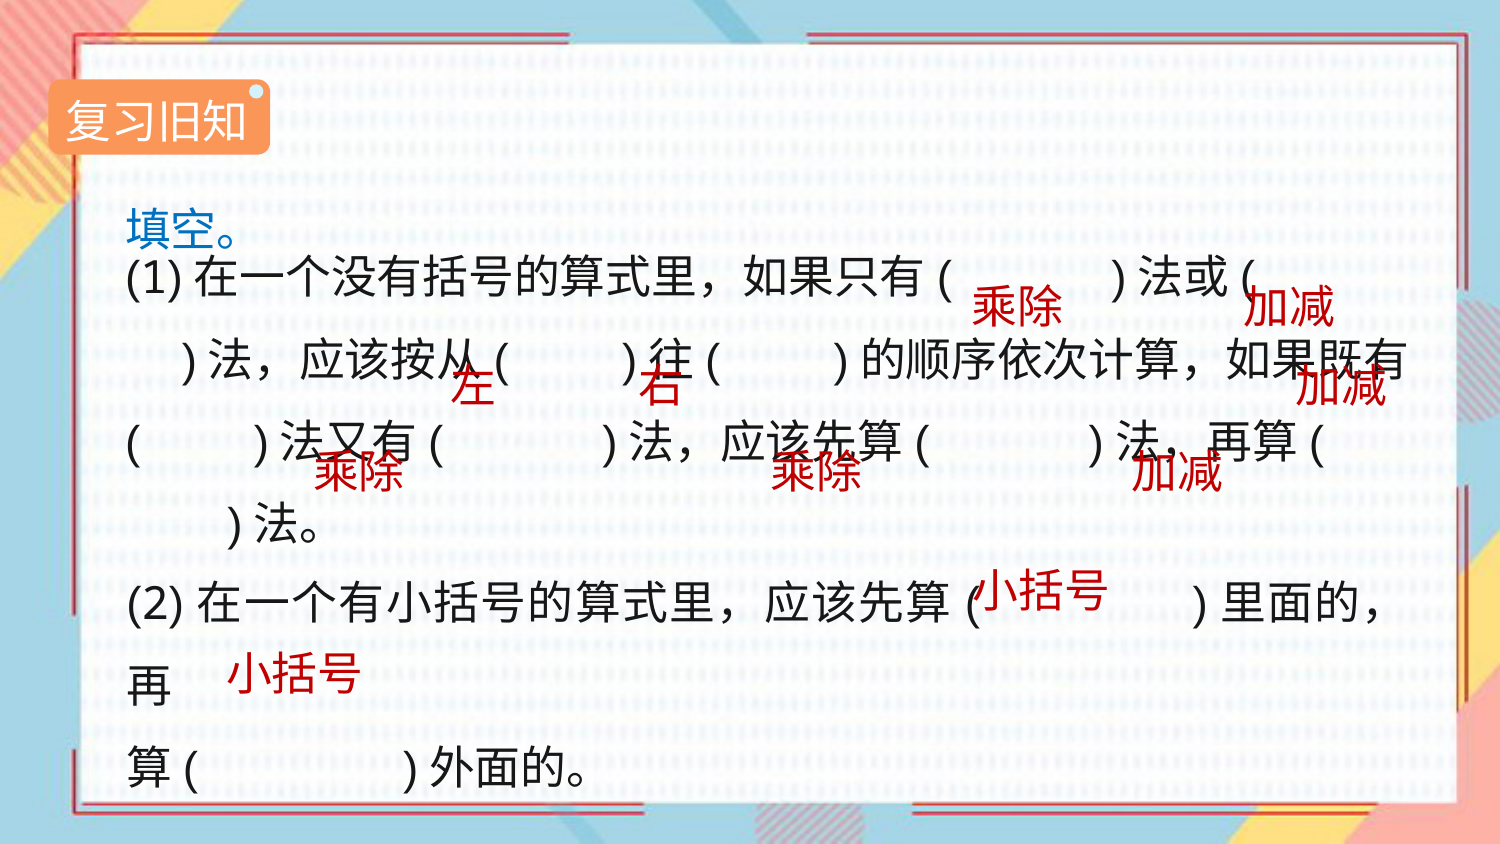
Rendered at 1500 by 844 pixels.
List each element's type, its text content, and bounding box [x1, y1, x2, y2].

text_box 左 [414, 348, 534, 419]
picture [0, 0, 1500, 844]
text_box (1)在一个没有括号的算式里，如果只有( )法或( )法，应该按从( )往( )的顺序依次计算，如果既有( )法又有( )法，应该先算( )法，再算( )法。 [110, 212, 1434, 558]
text_box (2)在一个有小括号的算式里，应该先算( )里面的，再 算( )外面的。 [111, 538, 1423, 801]
text_box 小括号 [189, 637, 400, 708]
text_box 乘除 [934, 270, 1100, 341]
text_box 小括号 [937, 554, 1146, 625]
text_box 加减 [1269, 348, 1414, 419]
text_box 乘除 [276, 435, 442, 505]
text_box 右 [601, 348, 721, 419]
text_box 加减 [1094, 435, 1261, 505]
text_box 加减 [1206, 270, 1373, 341]
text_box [48, 79, 292, 155]
text_box 填空。 [110, 193, 245, 264]
text_box 乘除 [733, 435, 899, 505]
